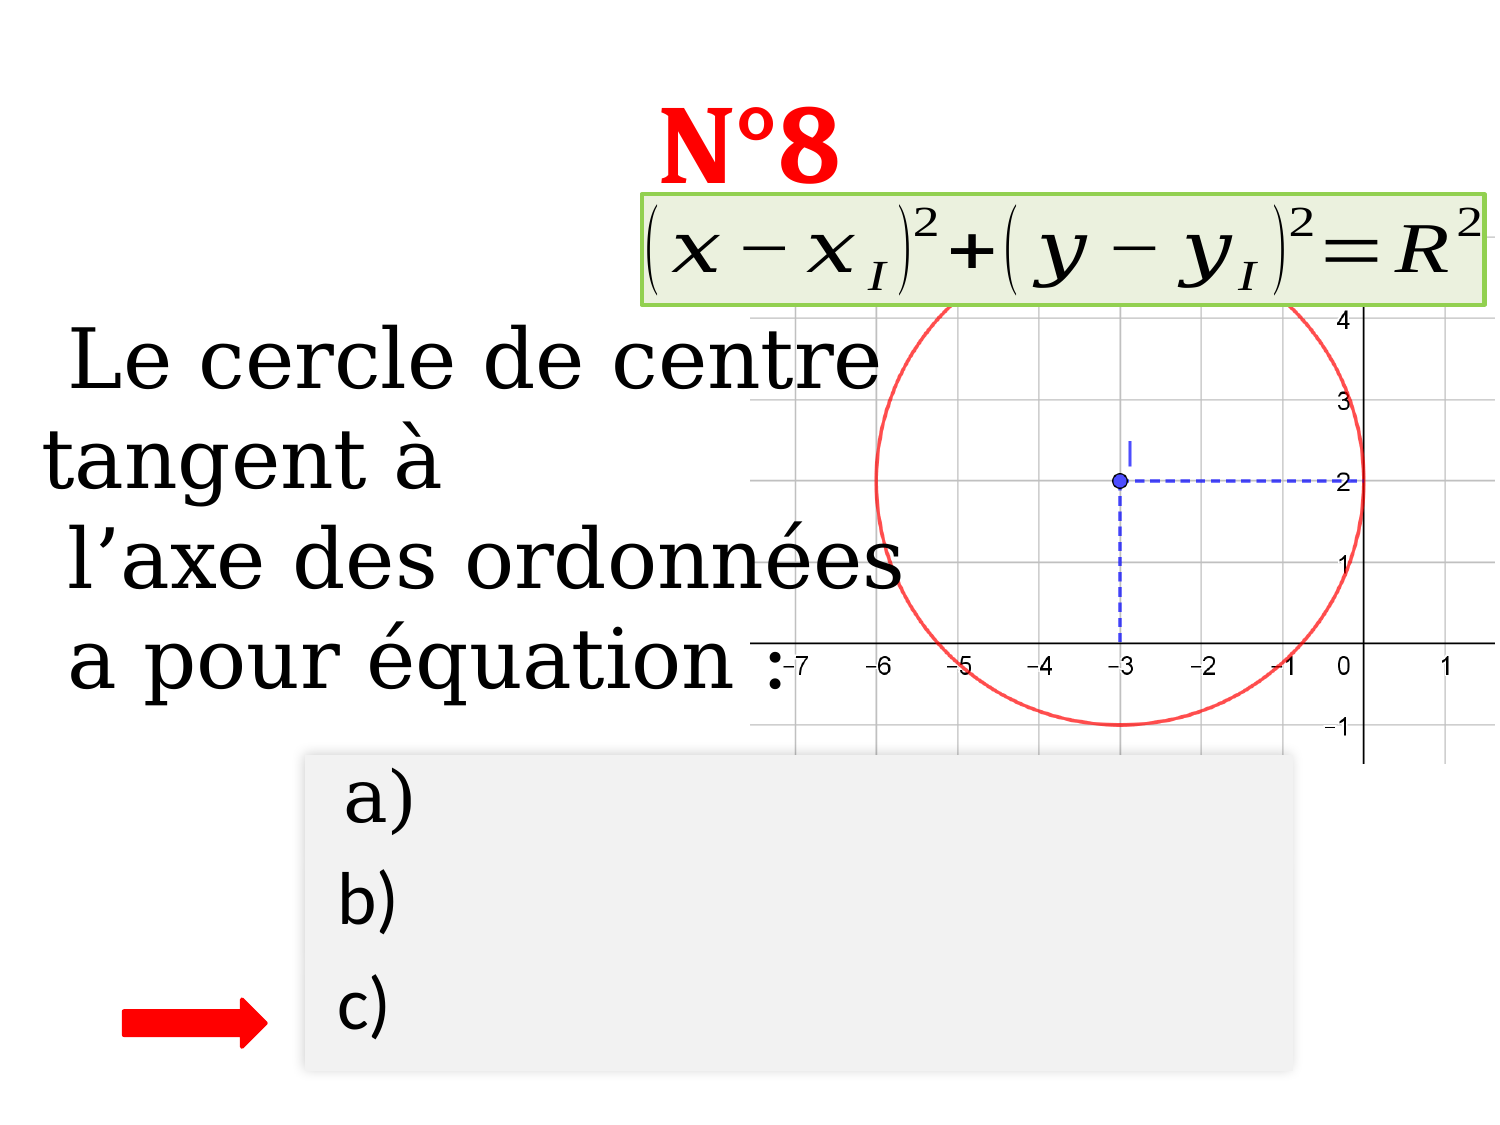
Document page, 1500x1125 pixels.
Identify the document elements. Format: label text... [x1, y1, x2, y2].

text_box N°8 [0, 63, 1500, 214]
text_box [121, 997, 268, 1049]
picture [749, 196, 1495, 764]
